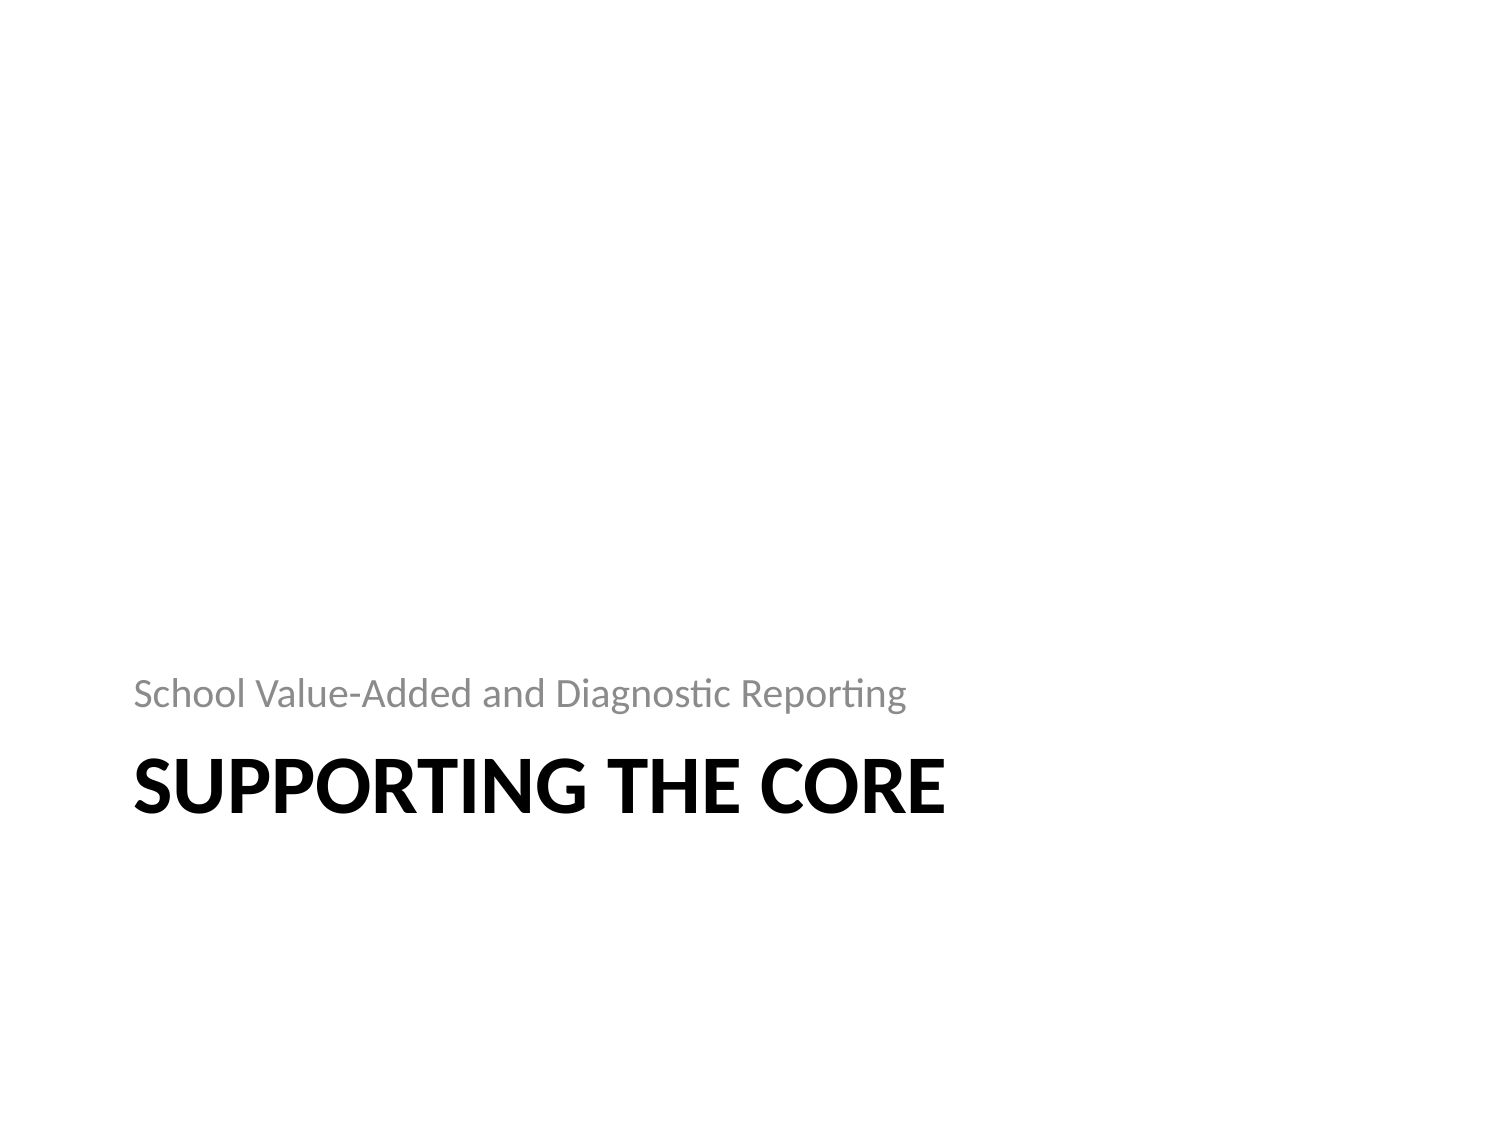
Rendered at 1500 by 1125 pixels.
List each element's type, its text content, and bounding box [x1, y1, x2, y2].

list School Value-Added and Diagnostic Reporting [118, 476, 1394, 723]
title Supporting the Core [118, 723, 1394, 947]
